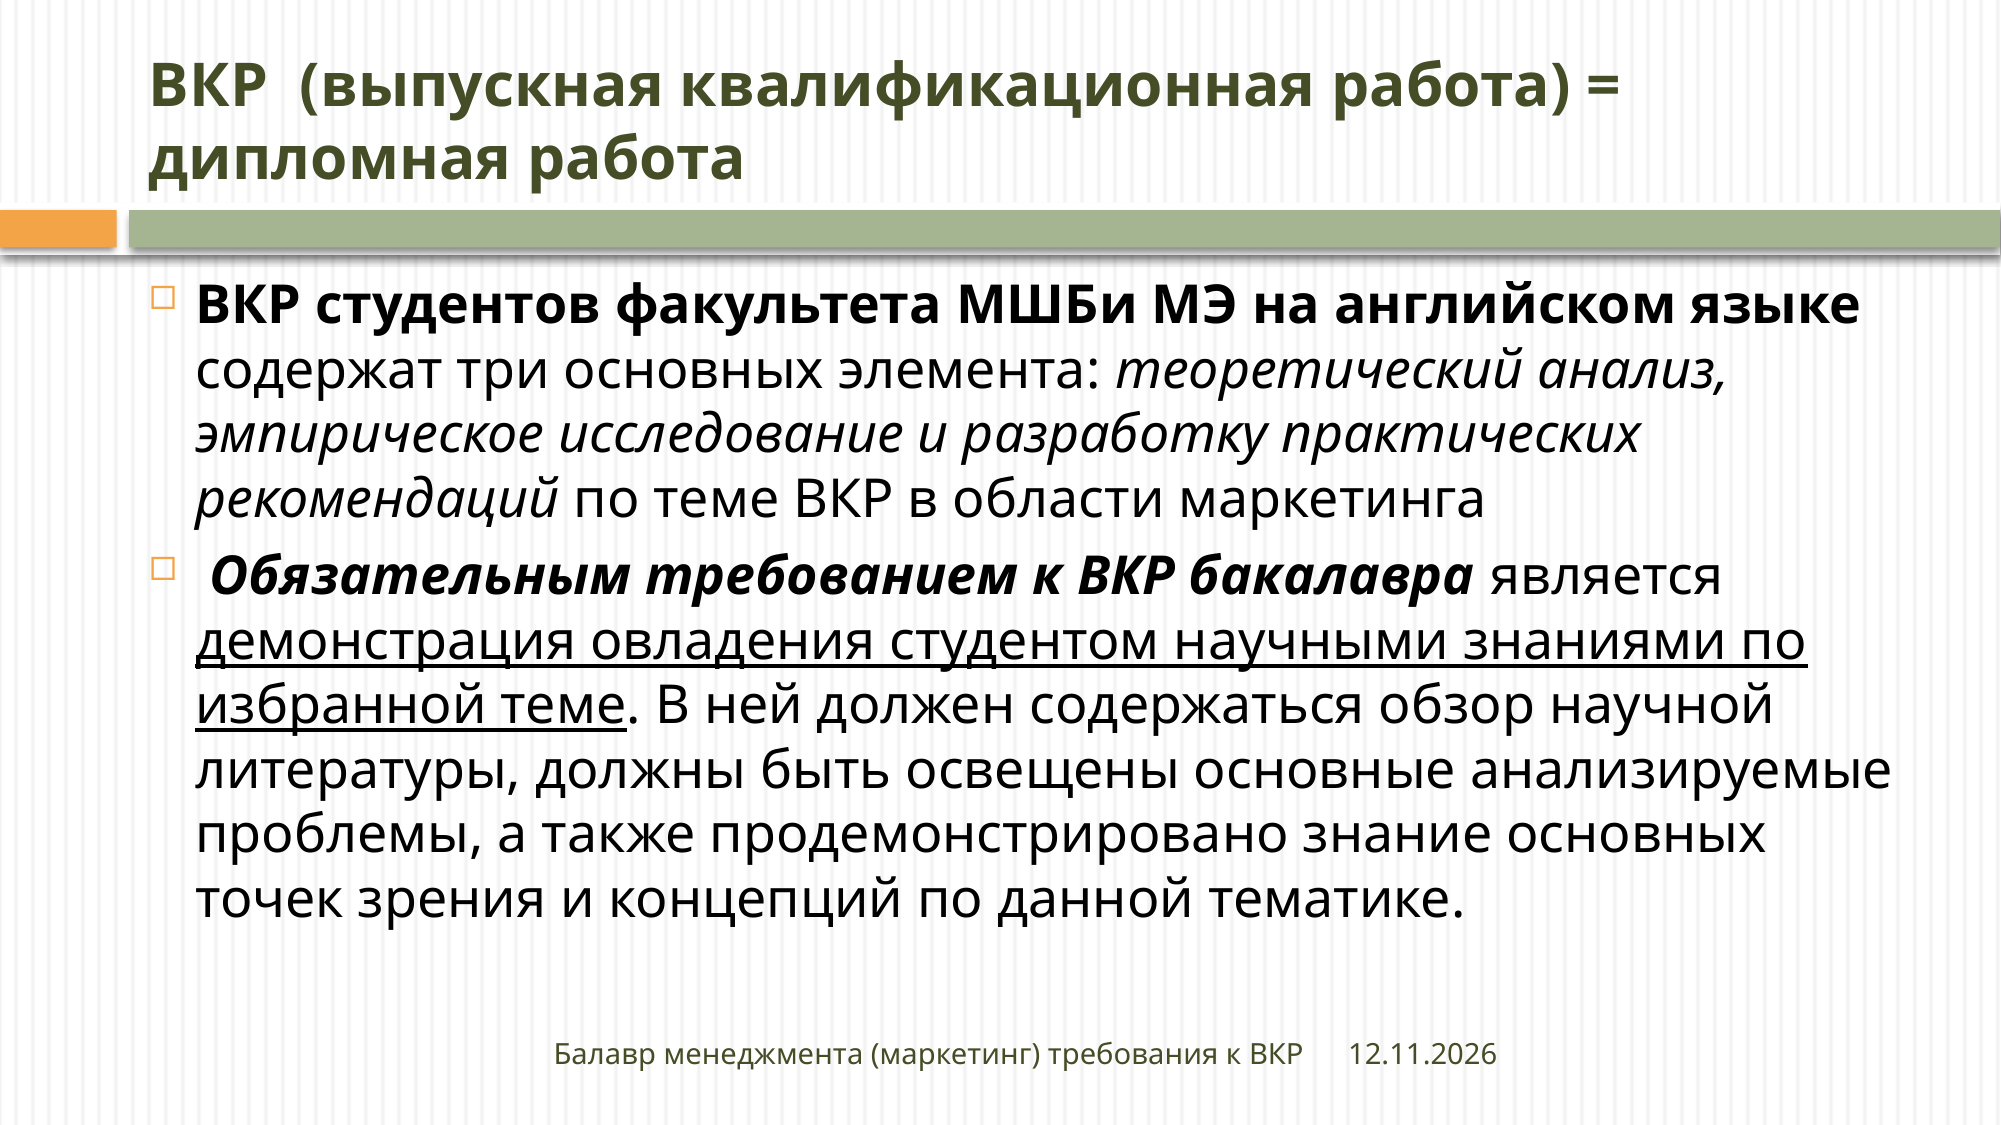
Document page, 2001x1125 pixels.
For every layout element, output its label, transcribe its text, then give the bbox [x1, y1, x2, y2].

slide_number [1333, 1025, 1917, 1085]
list ВКР студентов факультета МШБи МЭ на английском языке содержат три основных элемента: теоретический анализ, эмпирическое исследование и разработку практических рекомендаций по теме ВКР в области маркетинга Обязательным требованием к ВКР бакалавра является демонстрация овладения студентом научными знаниями по избранной теме. В ней должен содержаться обзор научной литературы, должны быть освещены основные анализируемые проблемы, а также продемонстрировано знание основных точек зрения и концепций по данной тематике. [133, 262, 1918, 1000]
title ВКР (выпускная квалификационная работа) = дипломная работа [133, 37, 1918, 200]
footer Балавр менеджмента (маркетинг) требования к ВКР [133, 1024, 1319, 1085]
